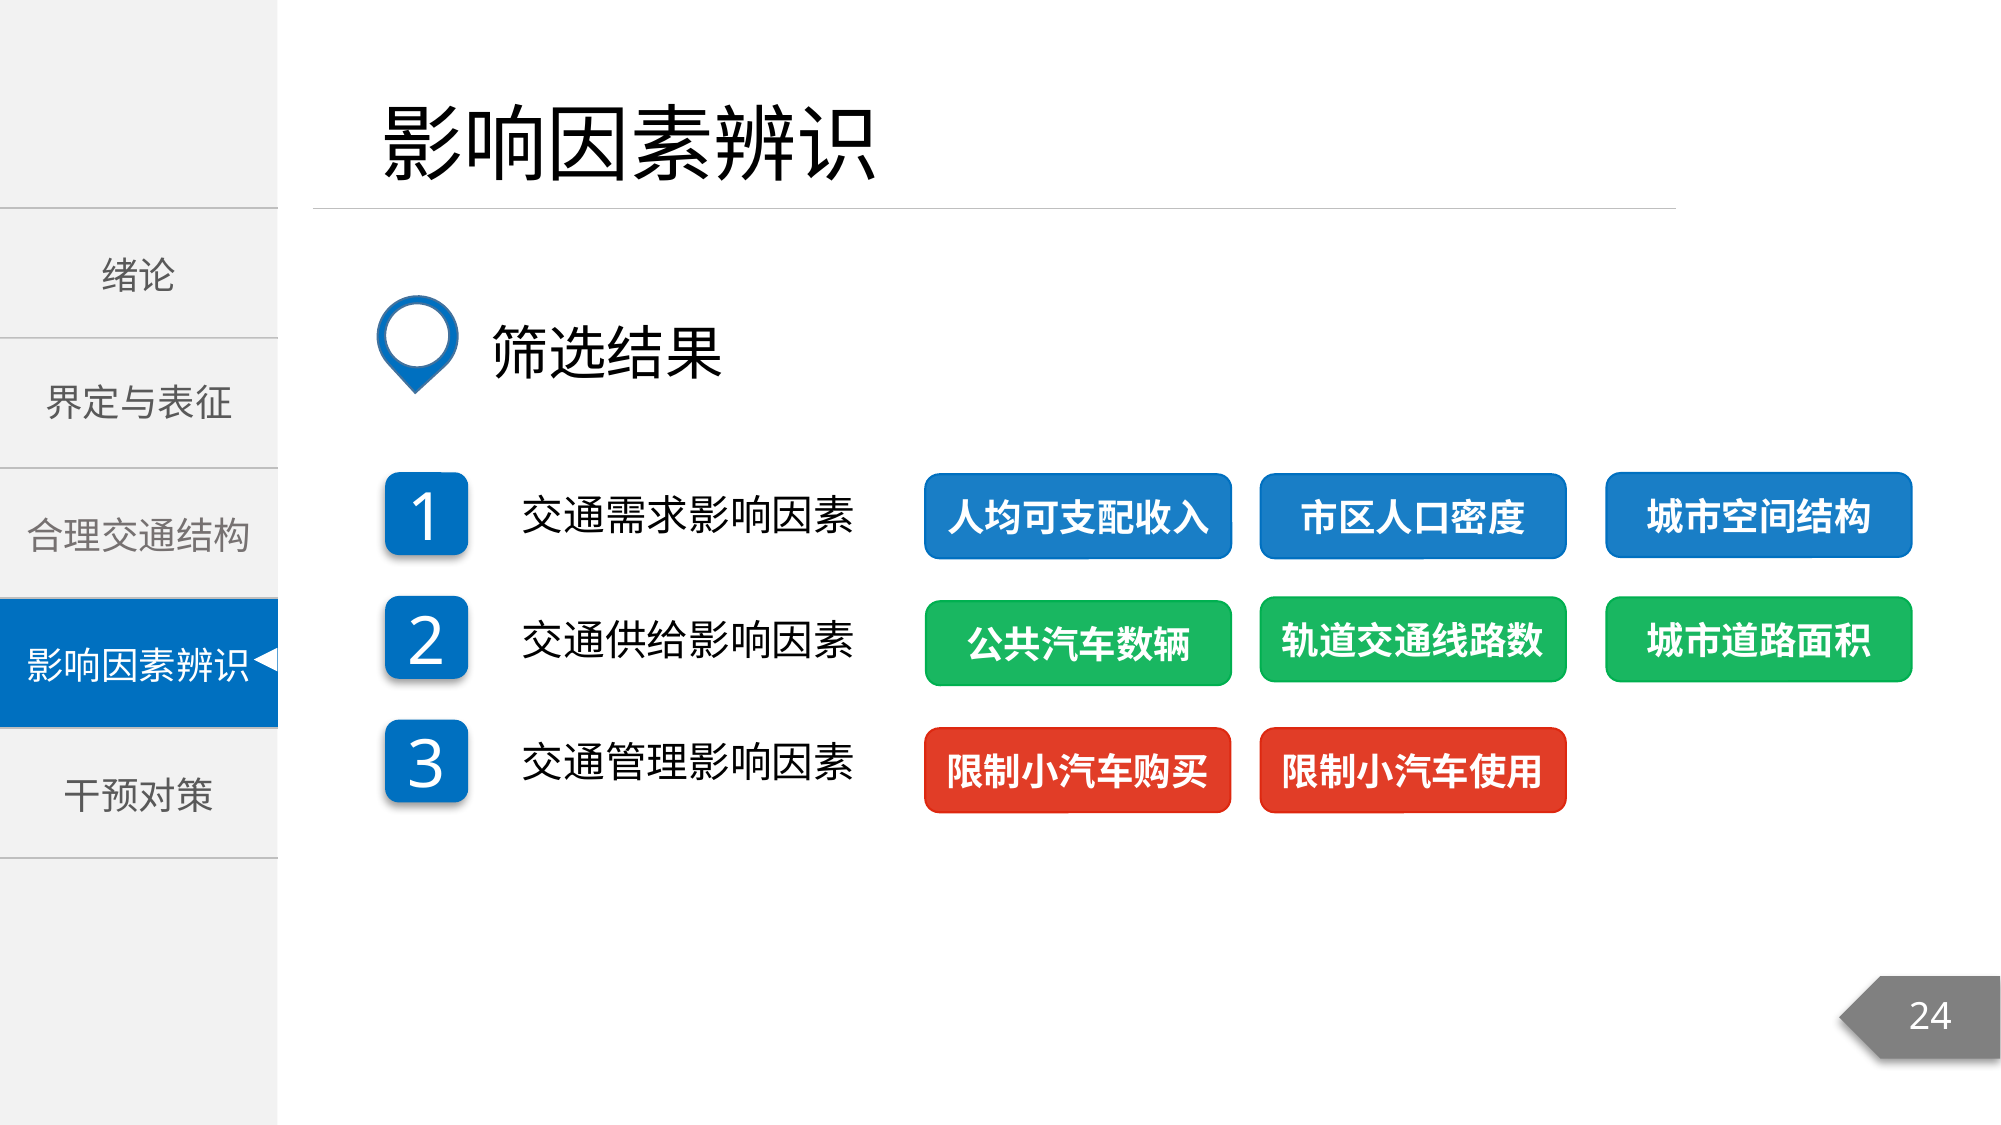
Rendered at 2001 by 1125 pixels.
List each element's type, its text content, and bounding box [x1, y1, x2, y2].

text_box 人均可支配收入 [924, 473, 1233, 560]
text_box 城市道路面积 [1605, 596, 1913, 683]
text_box 市区人口密度 [1259, 473, 1567, 560]
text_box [377, 296, 458, 377]
text_box 交通供给影响因素 [506, 606, 871, 672]
text_box 交通需求影响因素 [506, 481, 871, 547]
text_box 轨道交通线路数 [1259, 596, 1567, 683]
text_box 3 [384, 718, 470, 804]
text_box 2 [384, 594, 470, 680]
text_box 1 [384, 471, 470, 557]
text_box 筛选结果 [475, 308, 739, 394]
text_box 限制小汽车购买 [924, 727, 1232, 814]
text_box 交通管理影响因素 [506, 728, 871, 794]
text_box 城市空间结构 [1605, 471, 1913, 559]
text_box 限制小汽车使用 [1259, 727, 1567, 814]
text_box 公共汽车数辆 [924, 600, 1233, 687]
